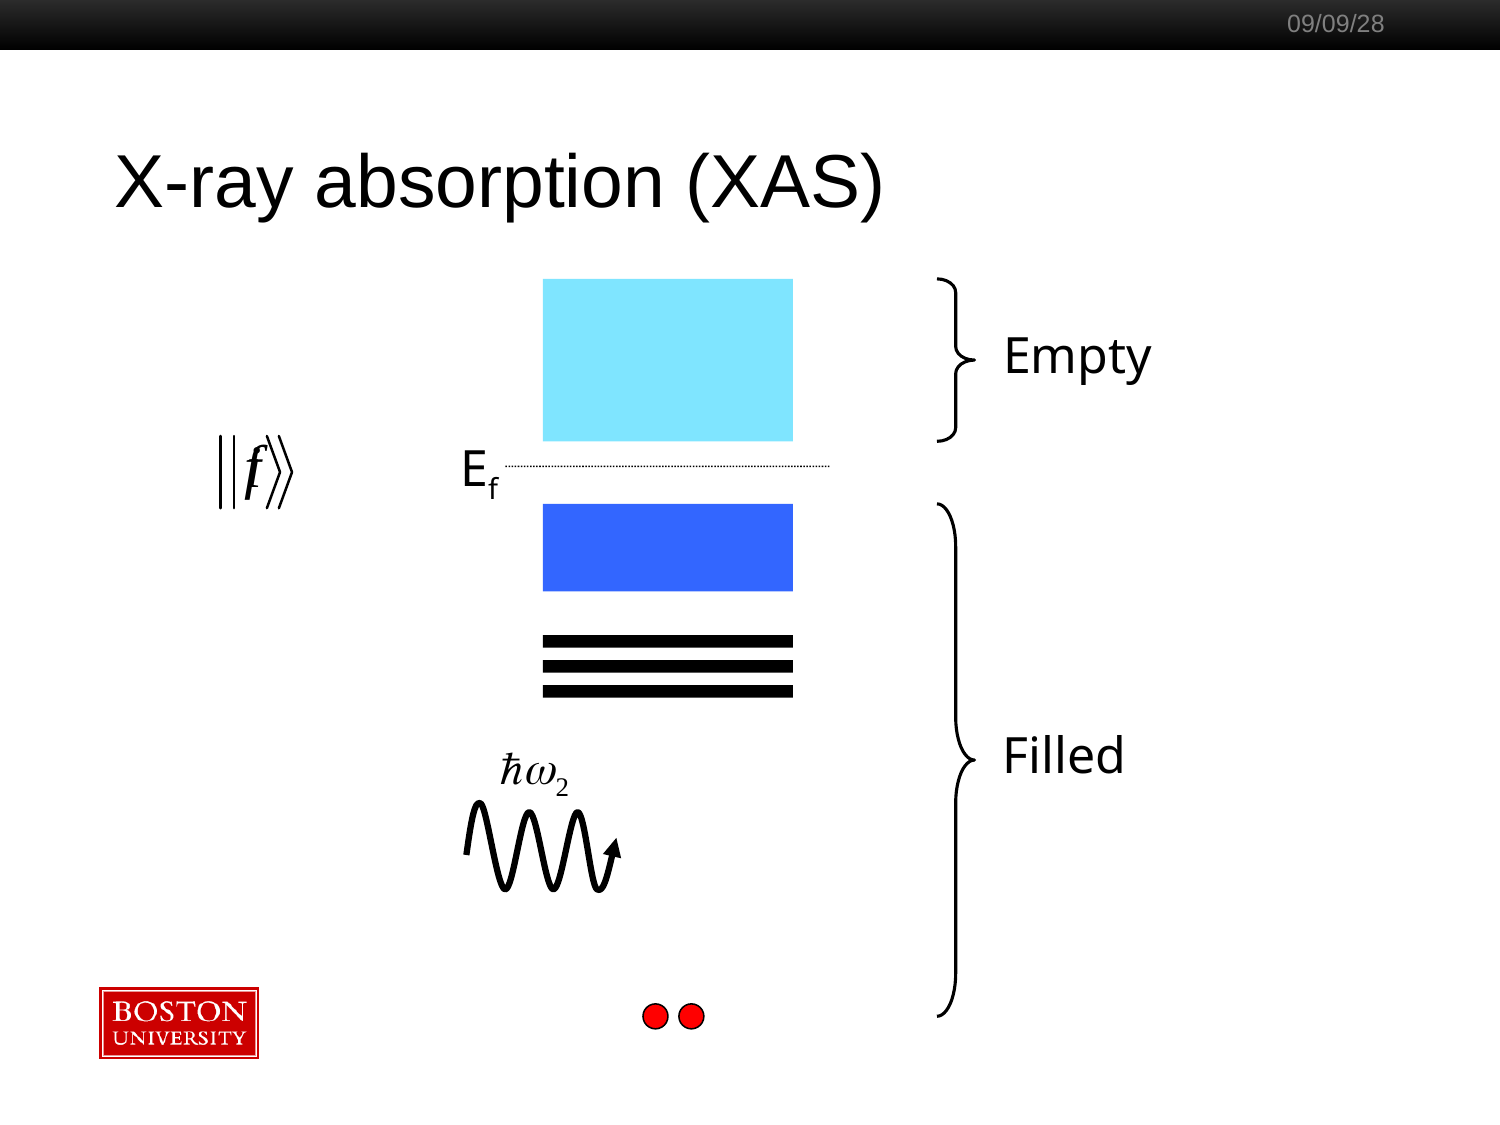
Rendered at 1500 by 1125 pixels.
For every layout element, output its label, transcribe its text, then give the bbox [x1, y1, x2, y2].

title X-ray absorption (XAS) [99, 124, 1401, 238]
text_box Ef [445, 429, 514, 513]
text_box [642, 1003, 668, 1029]
text_box Filled [987, 716, 1142, 792]
text_box [678, 1003, 704, 1029]
text_box [936, 503, 975, 1017]
text_box [936, 278, 975, 442]
text_box Empty [988, 316, 1167, 392]
picture [99, 987, 259, 1059]
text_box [466, 738, 617, 894]
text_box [208, 421, 305, 523]
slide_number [1087, 0, 1401, 51]
text_box [542, 278, 793, 442]
text_box [542, 503, 793, 592]
